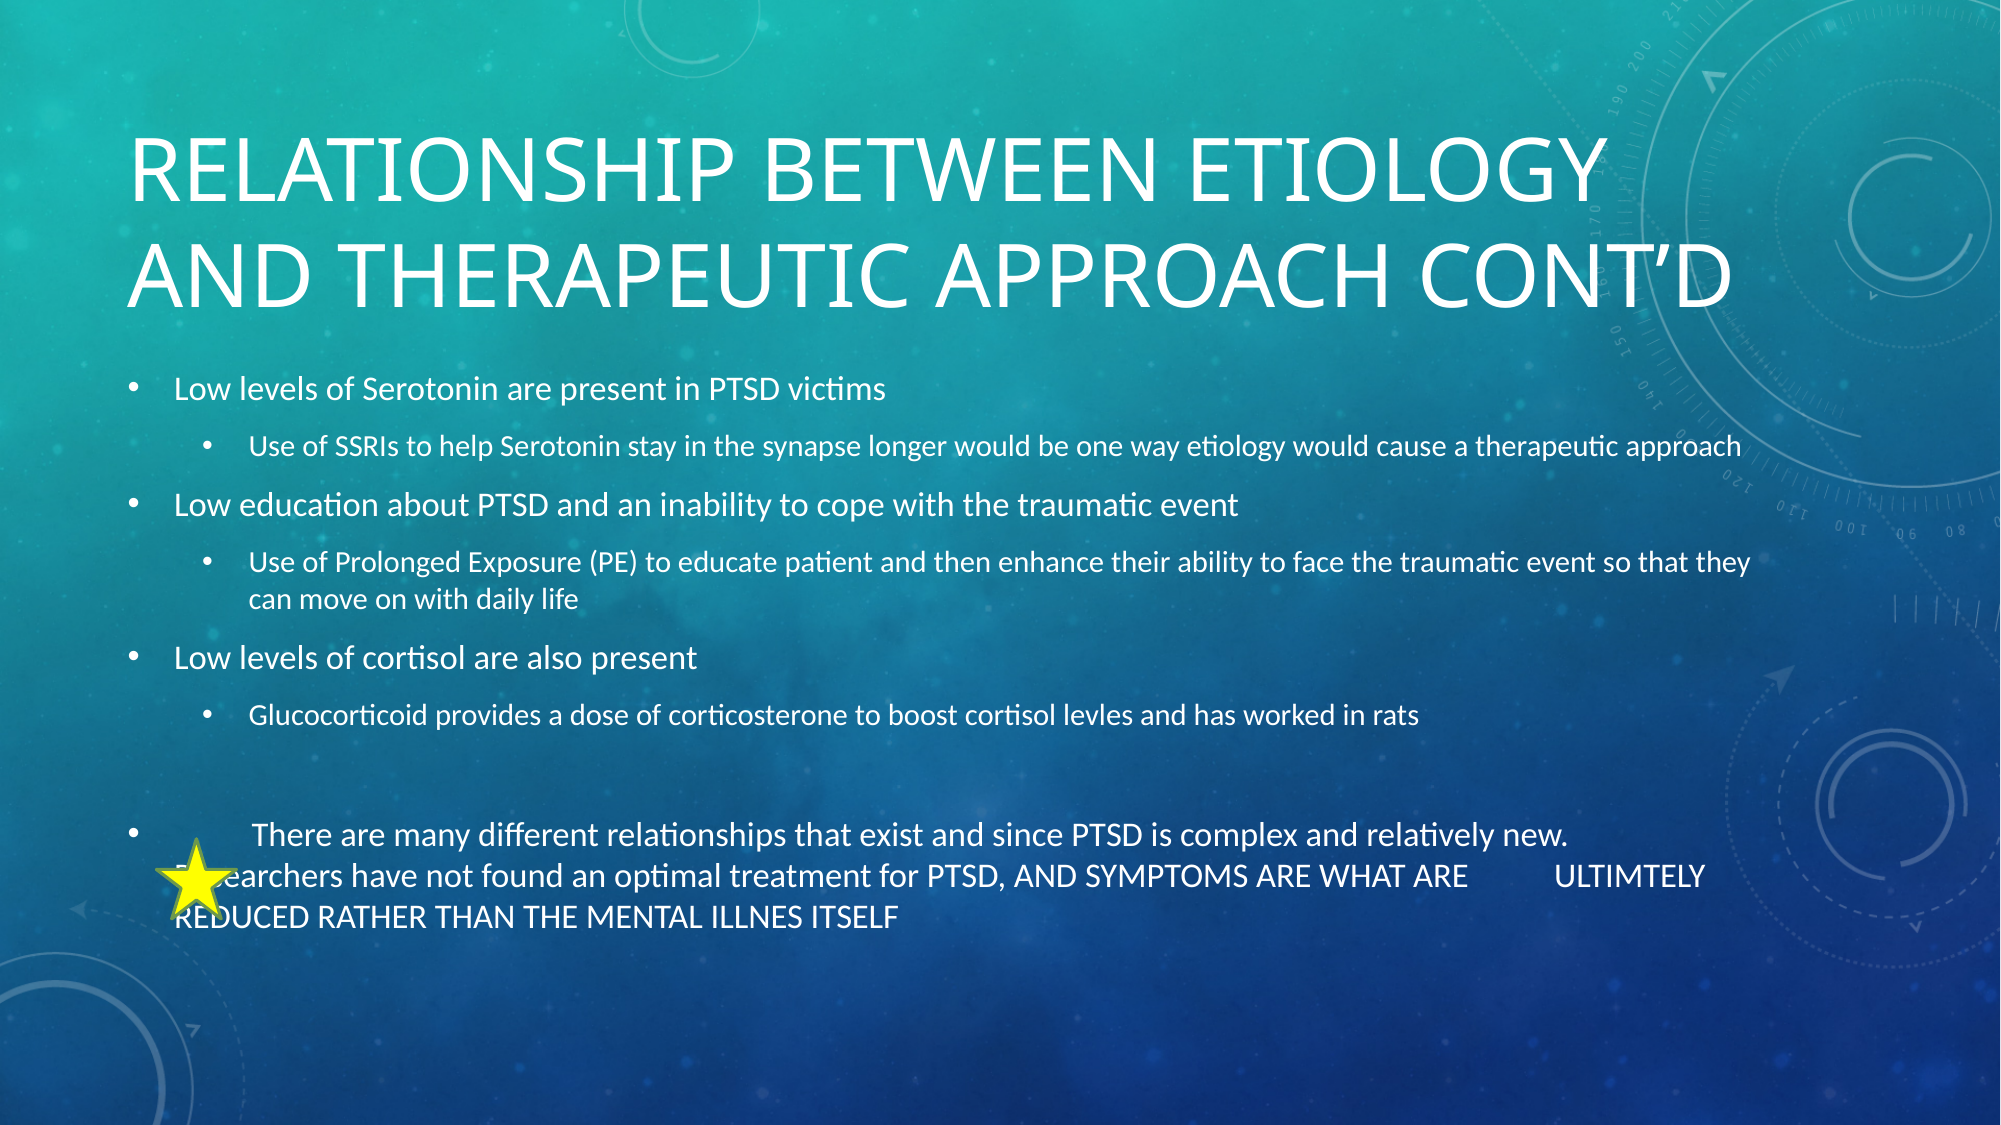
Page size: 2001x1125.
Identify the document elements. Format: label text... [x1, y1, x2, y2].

text_box [154, 837, 238, 921]
list Low levels of Serotonin are present in PTSD victims Use of SSRIs to help Serotonin stay in the synapse longer would be one way etiology would cause a therapeutic approach Low education about PTSD and an inability to cope with the traumatic event Use of Prolonged Exposure (PE) to educate patient and then enhance their ability to face the traumatic event so that they can move on with daily life Low levels of cortisol are also present Glucocorticoid provides a dose of corticosterone to boost cortisol levles and has worked in rats There are many different relationships that exist and since PTSD is complex and relatively new. Researchers have not found an optimal treatment for PTSD, AND SYMPTOMS ARE WHAT ARE ULTIMTELY REDUCED RATHER THAN THE MENTAL ILLNES ITSELF [112, 351, 1775, 950]
picture [0, 0, 2001, 1125]
title Relationship between etiology and therapeutic approach Cont’d [112, 99, 1775, 339]
